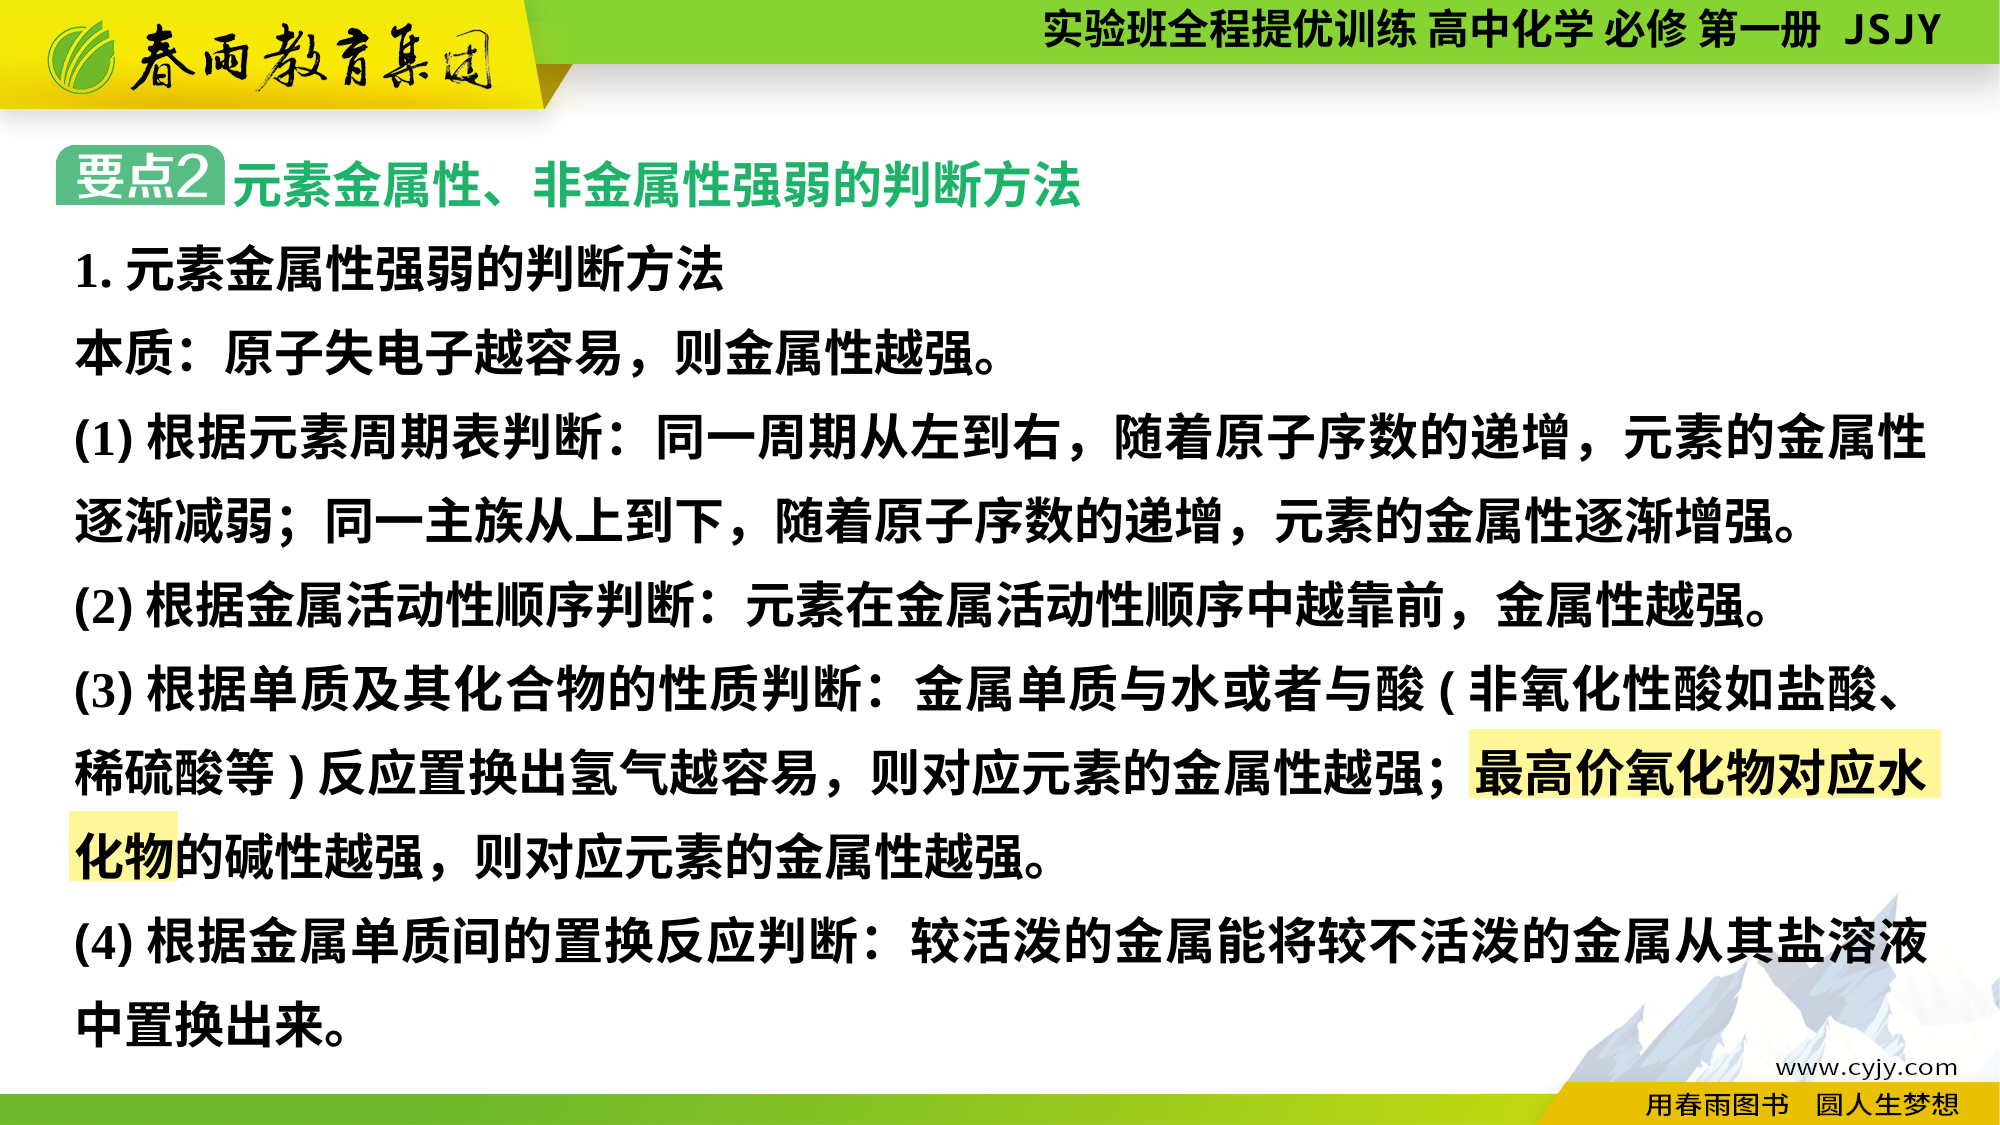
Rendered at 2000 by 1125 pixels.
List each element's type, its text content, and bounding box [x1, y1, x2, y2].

list 元素金属性、非金属性强弱的判断方法 1.元素金属性强弱的判断方法 本质：原子失电子越容易，则金属性越强。 (1)根据元素周期表判断：同一周期从左到右，随着原子序数的递增，元素的金属性逐渐减弱；同一主族从上到下，随着原子序数的递增，元素的金属性逐渐增强。 (2)根据金属活动性顺序判断：元素在金属活动性顺序中越靠前，金属性越强。 (3)根据单质及其化合物的性质判断：金属单质与水或者与酸(非氧化性酸如盐酸、稀硫酸等)反应置换出氢气越容易，则对应元素的金属性越强；最高价氧化物对应水化物的碱性越强，则对应元素的金属性越强。 (4)根据金属单质间的置换反应判断：较活泼的金属能将较不活泼的金属从其盐溶液中置换出来。 [59, 122, 1944, 1071]
picture [0, 0, 2000, 1125]
